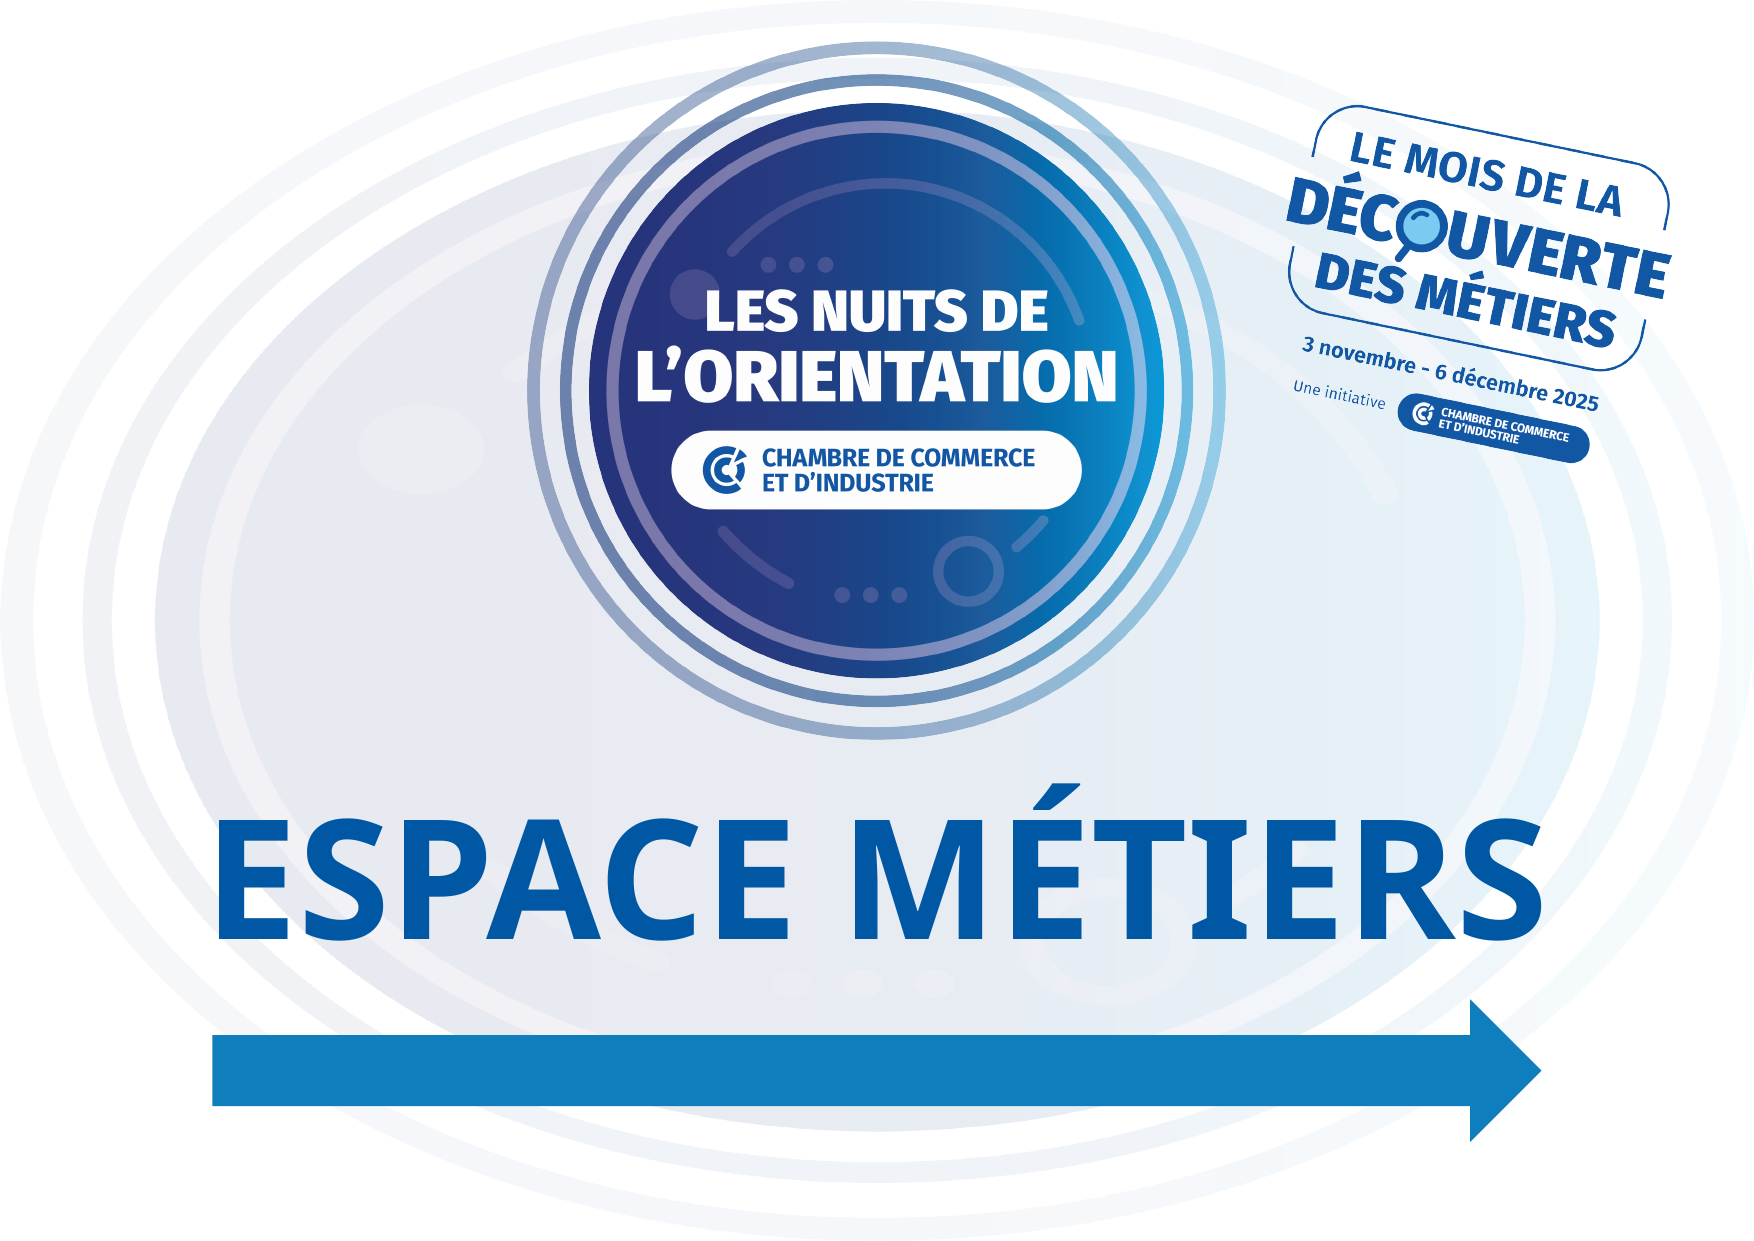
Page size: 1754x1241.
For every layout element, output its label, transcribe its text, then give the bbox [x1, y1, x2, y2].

picture [527, 41, 1227, 740]
text_box [211, 996, 1543, 1145]
text_box ESPACE MÉTIERS [168, 765, 1586, 981]
picture [1250, 95, 1688, 474]
